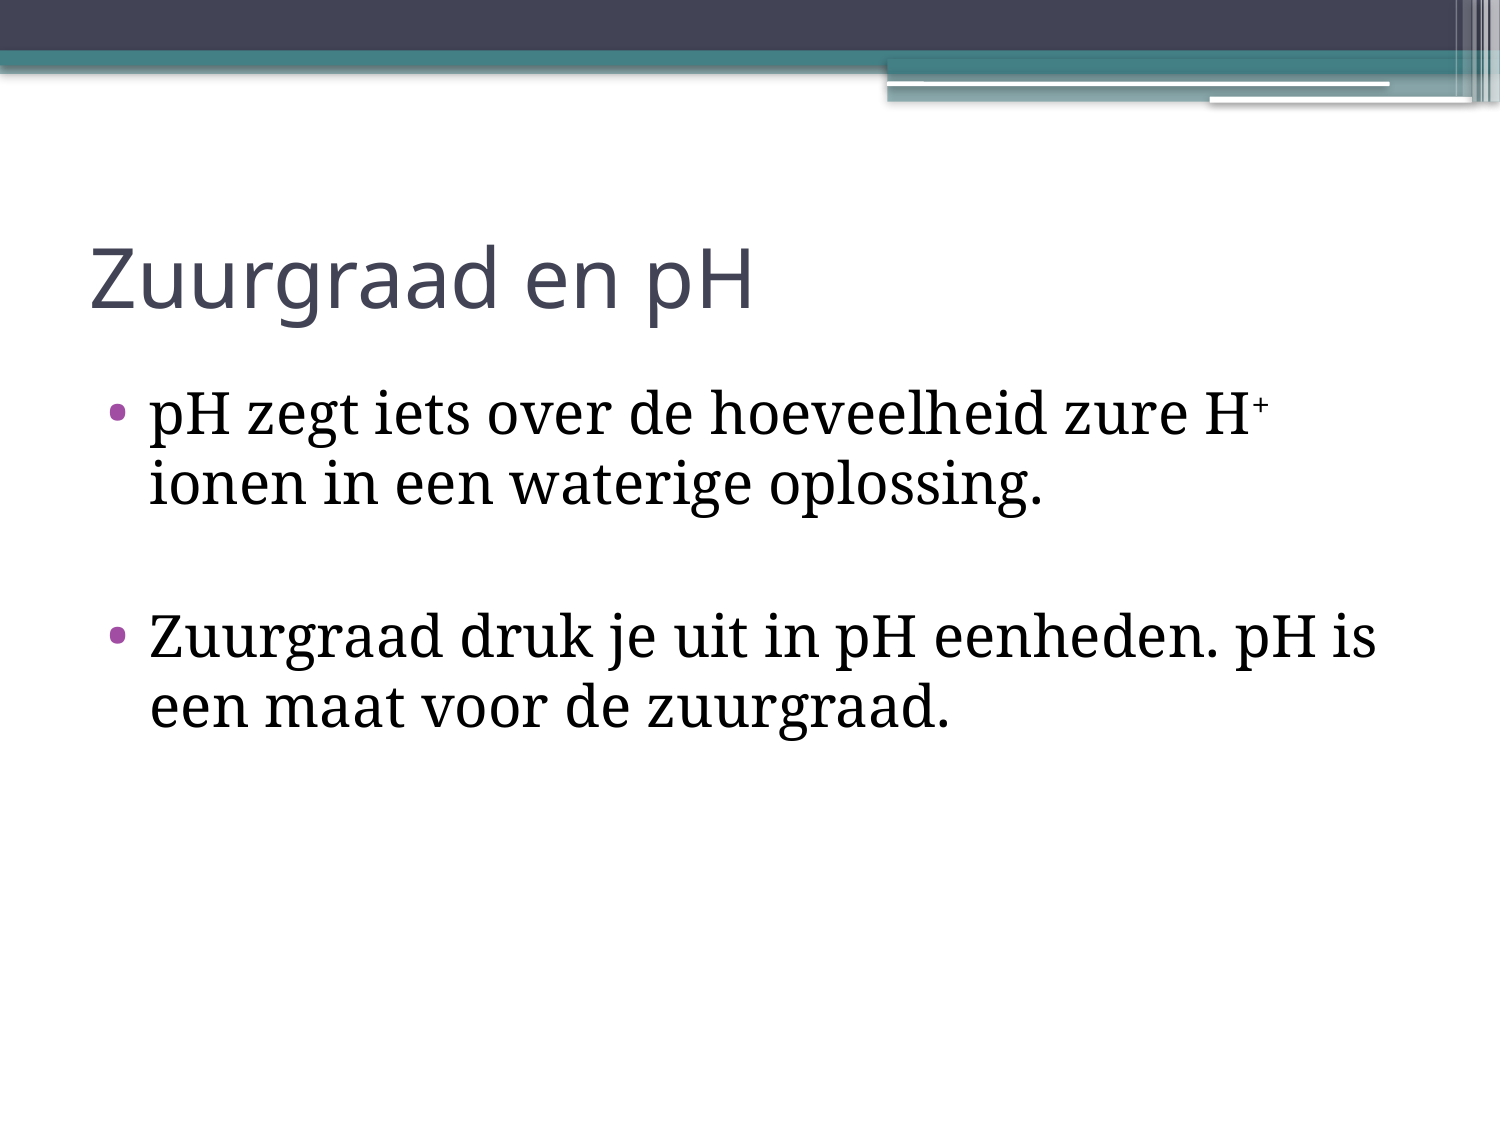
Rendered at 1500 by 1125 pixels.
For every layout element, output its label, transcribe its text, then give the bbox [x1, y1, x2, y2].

title Zuurgraad en pH [75, 187, 1425, 363]
list pH zegt iets over de hoeveelheid zure H+ ionen in een waterige oplossing. Zuurgraad druk je uit in pH eenheden. pH is een maat voor de zuurgraad. [75, 368, 1425, 1079]
